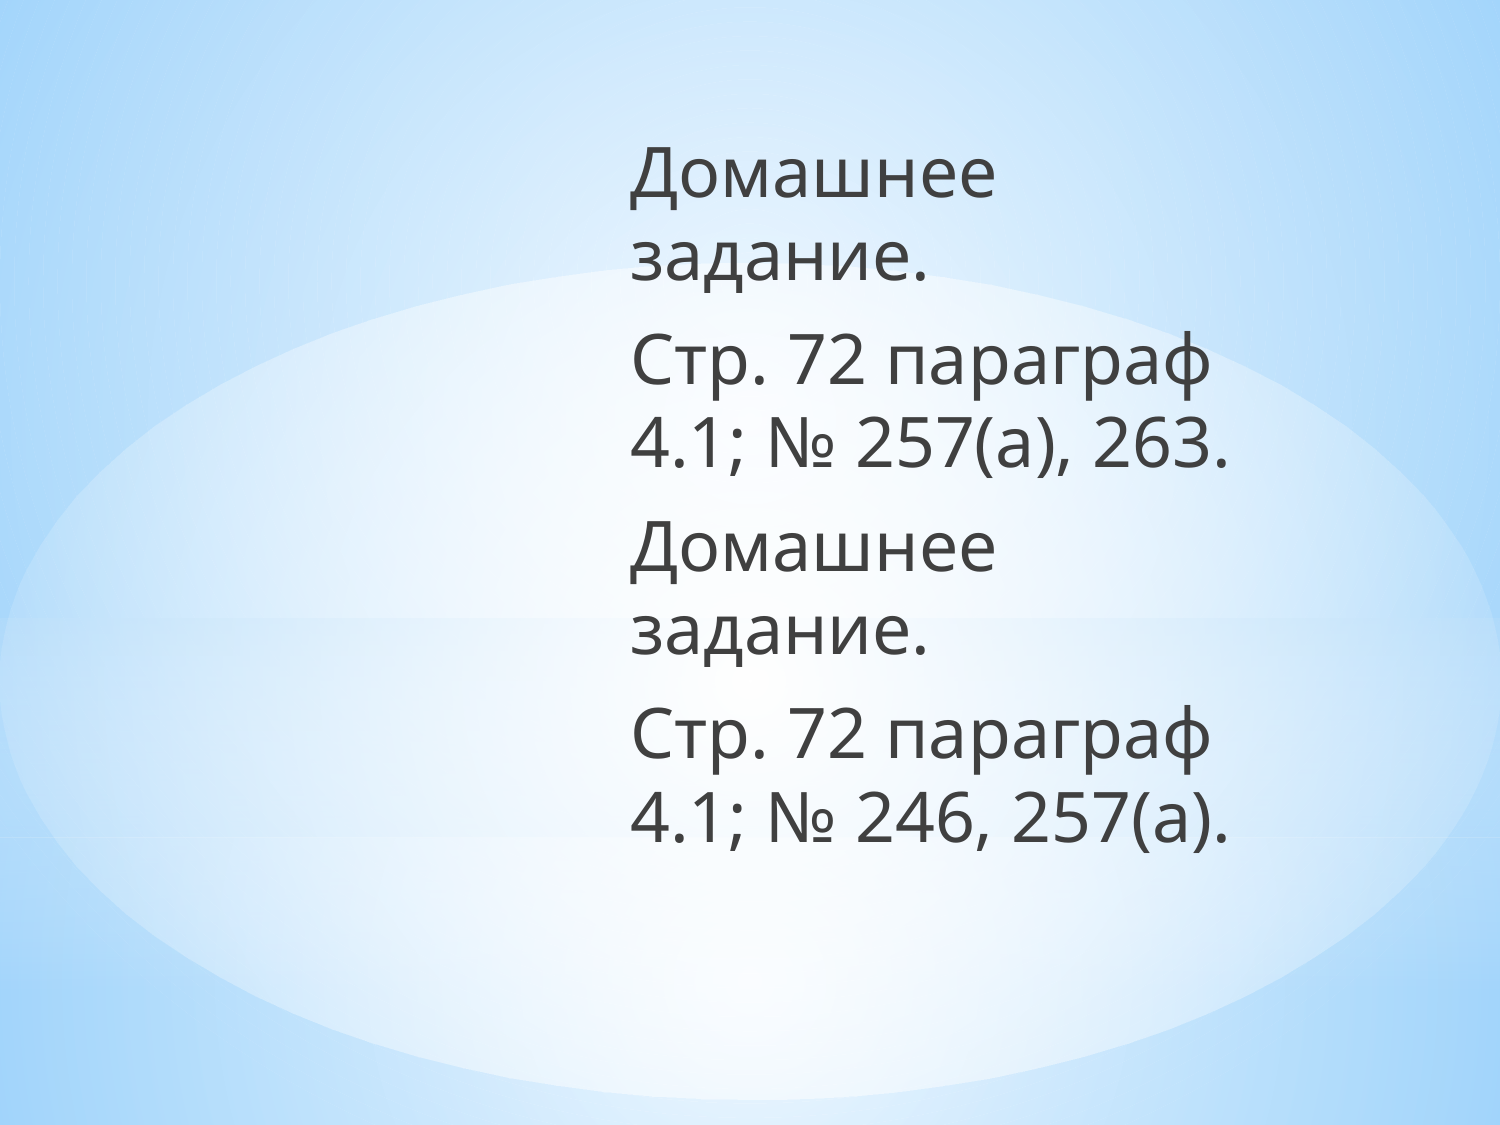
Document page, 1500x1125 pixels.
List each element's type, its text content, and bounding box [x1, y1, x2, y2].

list Домашнее задание. Стр. 72 параграф 4.1; № 257(а), 263. Домашнее задание. Стр. 72 параграф 4.1; № 246, 257(а). [608, 120, 1311, 870]
